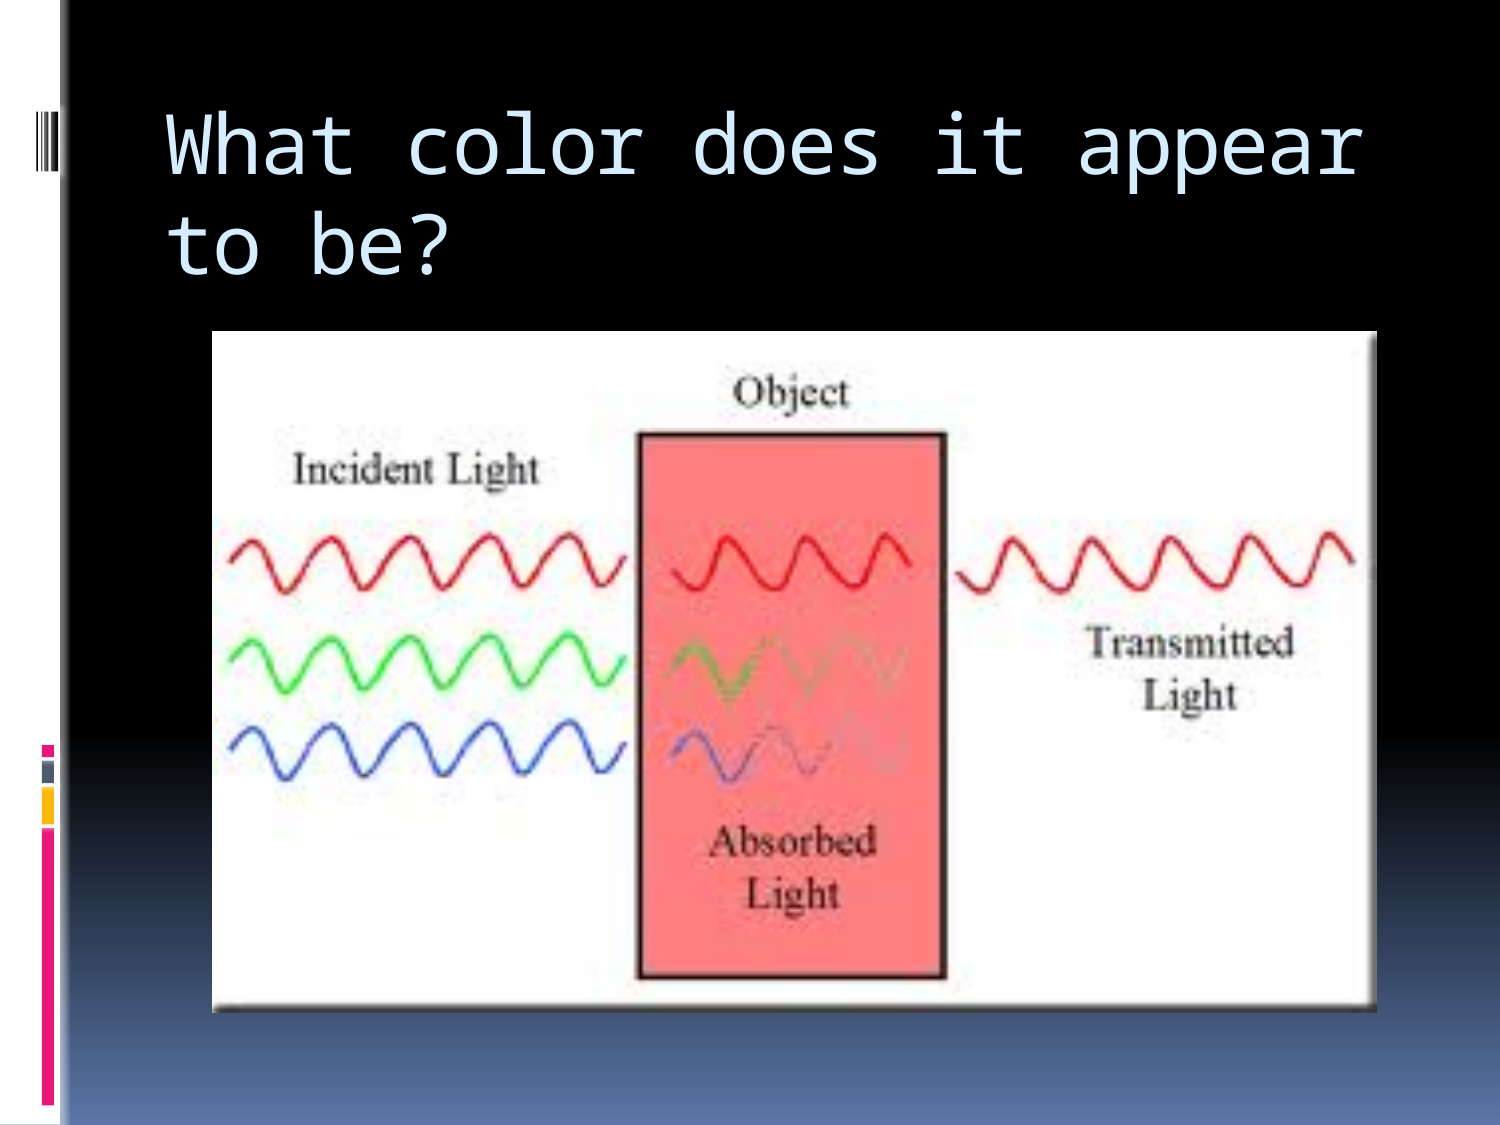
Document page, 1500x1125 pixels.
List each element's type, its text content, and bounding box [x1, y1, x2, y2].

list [211, 330, 1378, 1013]
title What color does it appear to be? [150, 83, 1425, 234]
